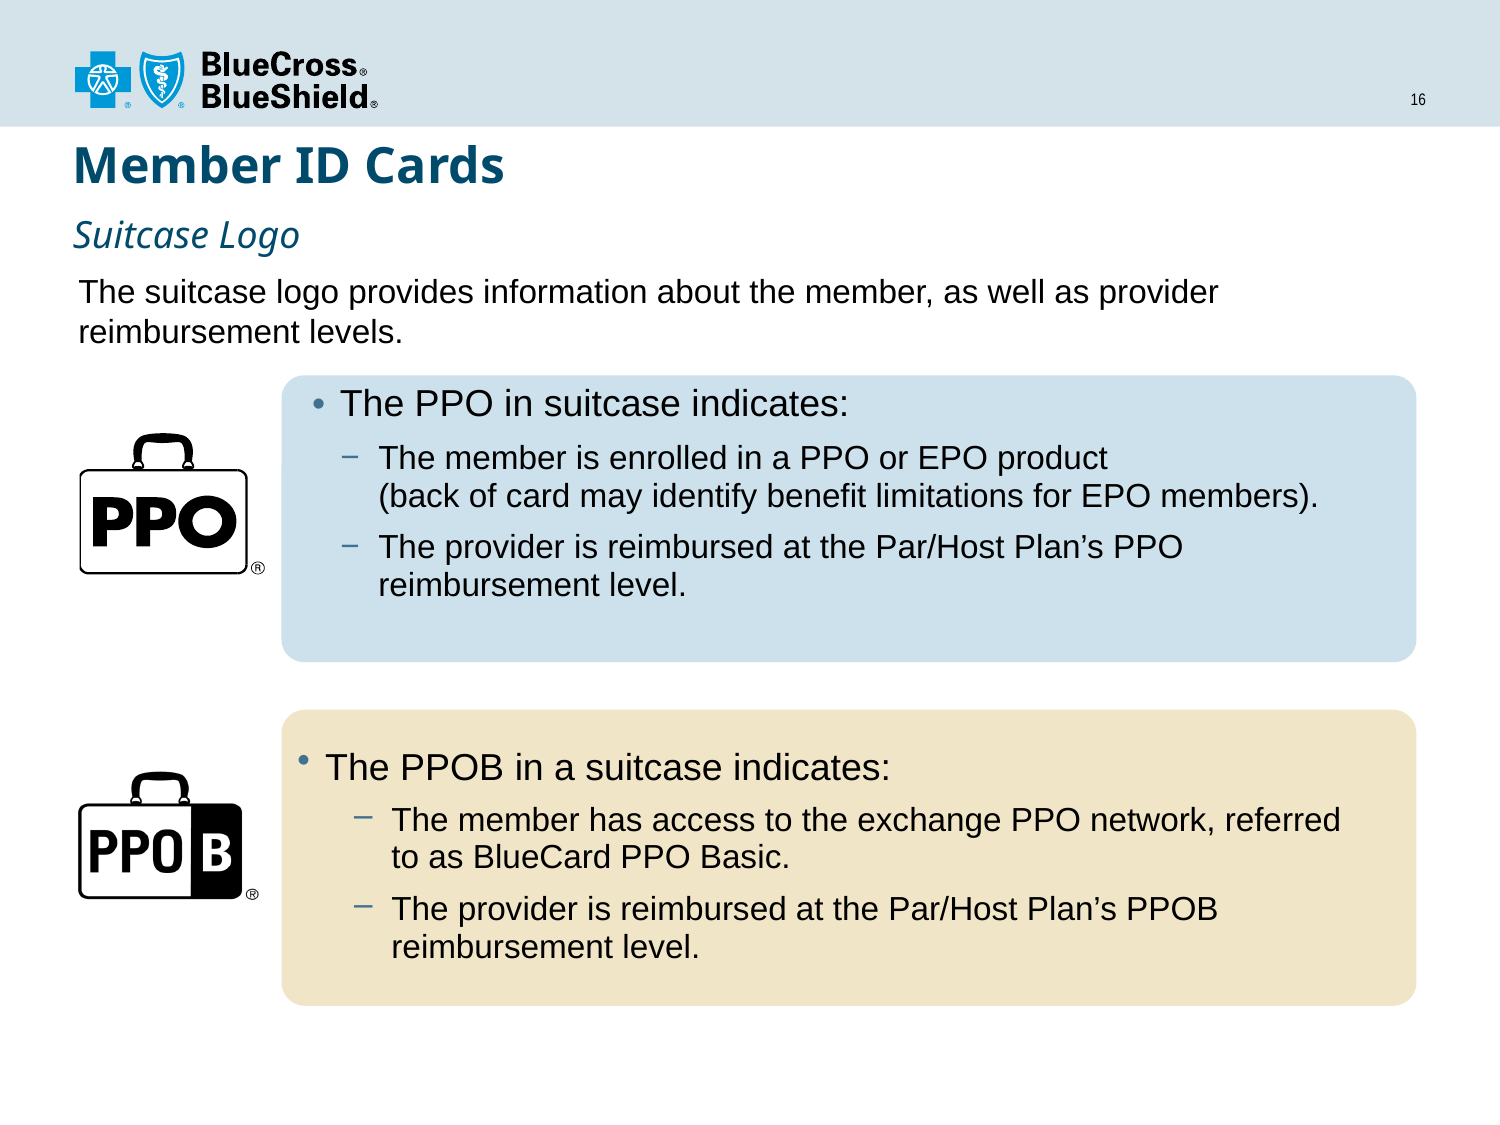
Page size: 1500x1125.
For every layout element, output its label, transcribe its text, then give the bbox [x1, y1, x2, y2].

picture [75, 767, 261, 910]
text_box [281, 709, 1417, 1006]
title Member ID Cards Suitcase Logo [72, 130, 1498, 243]
picture [124, 101, 131, 109]
picture [79, 432, 265, 575]
text_box The PPOB in a suitcase indicates: The member has access to the exchange PPO network, referred to as BlueCard PPO Basic. The provider is reimbursed at the Par/Host Plan’s PPOB reimbursement level. [281, 728, 1381, 1052]
text_box [281, 375, 1417, 663]
picture [178, 101, 185, 109]
list The suitcase logo provides information about the member, as well as provider reimbursement levels. [78, 270, 1429, 383]
text_box The PPO in suitcase indicates: The member is enrolled in a PPO or EPO product (back of card may identify benefit limitations for EPO members). The provider is reimbursed at the Par/Host Plan’s PPO reimbursement level. [311, 375, 1393, 648]
